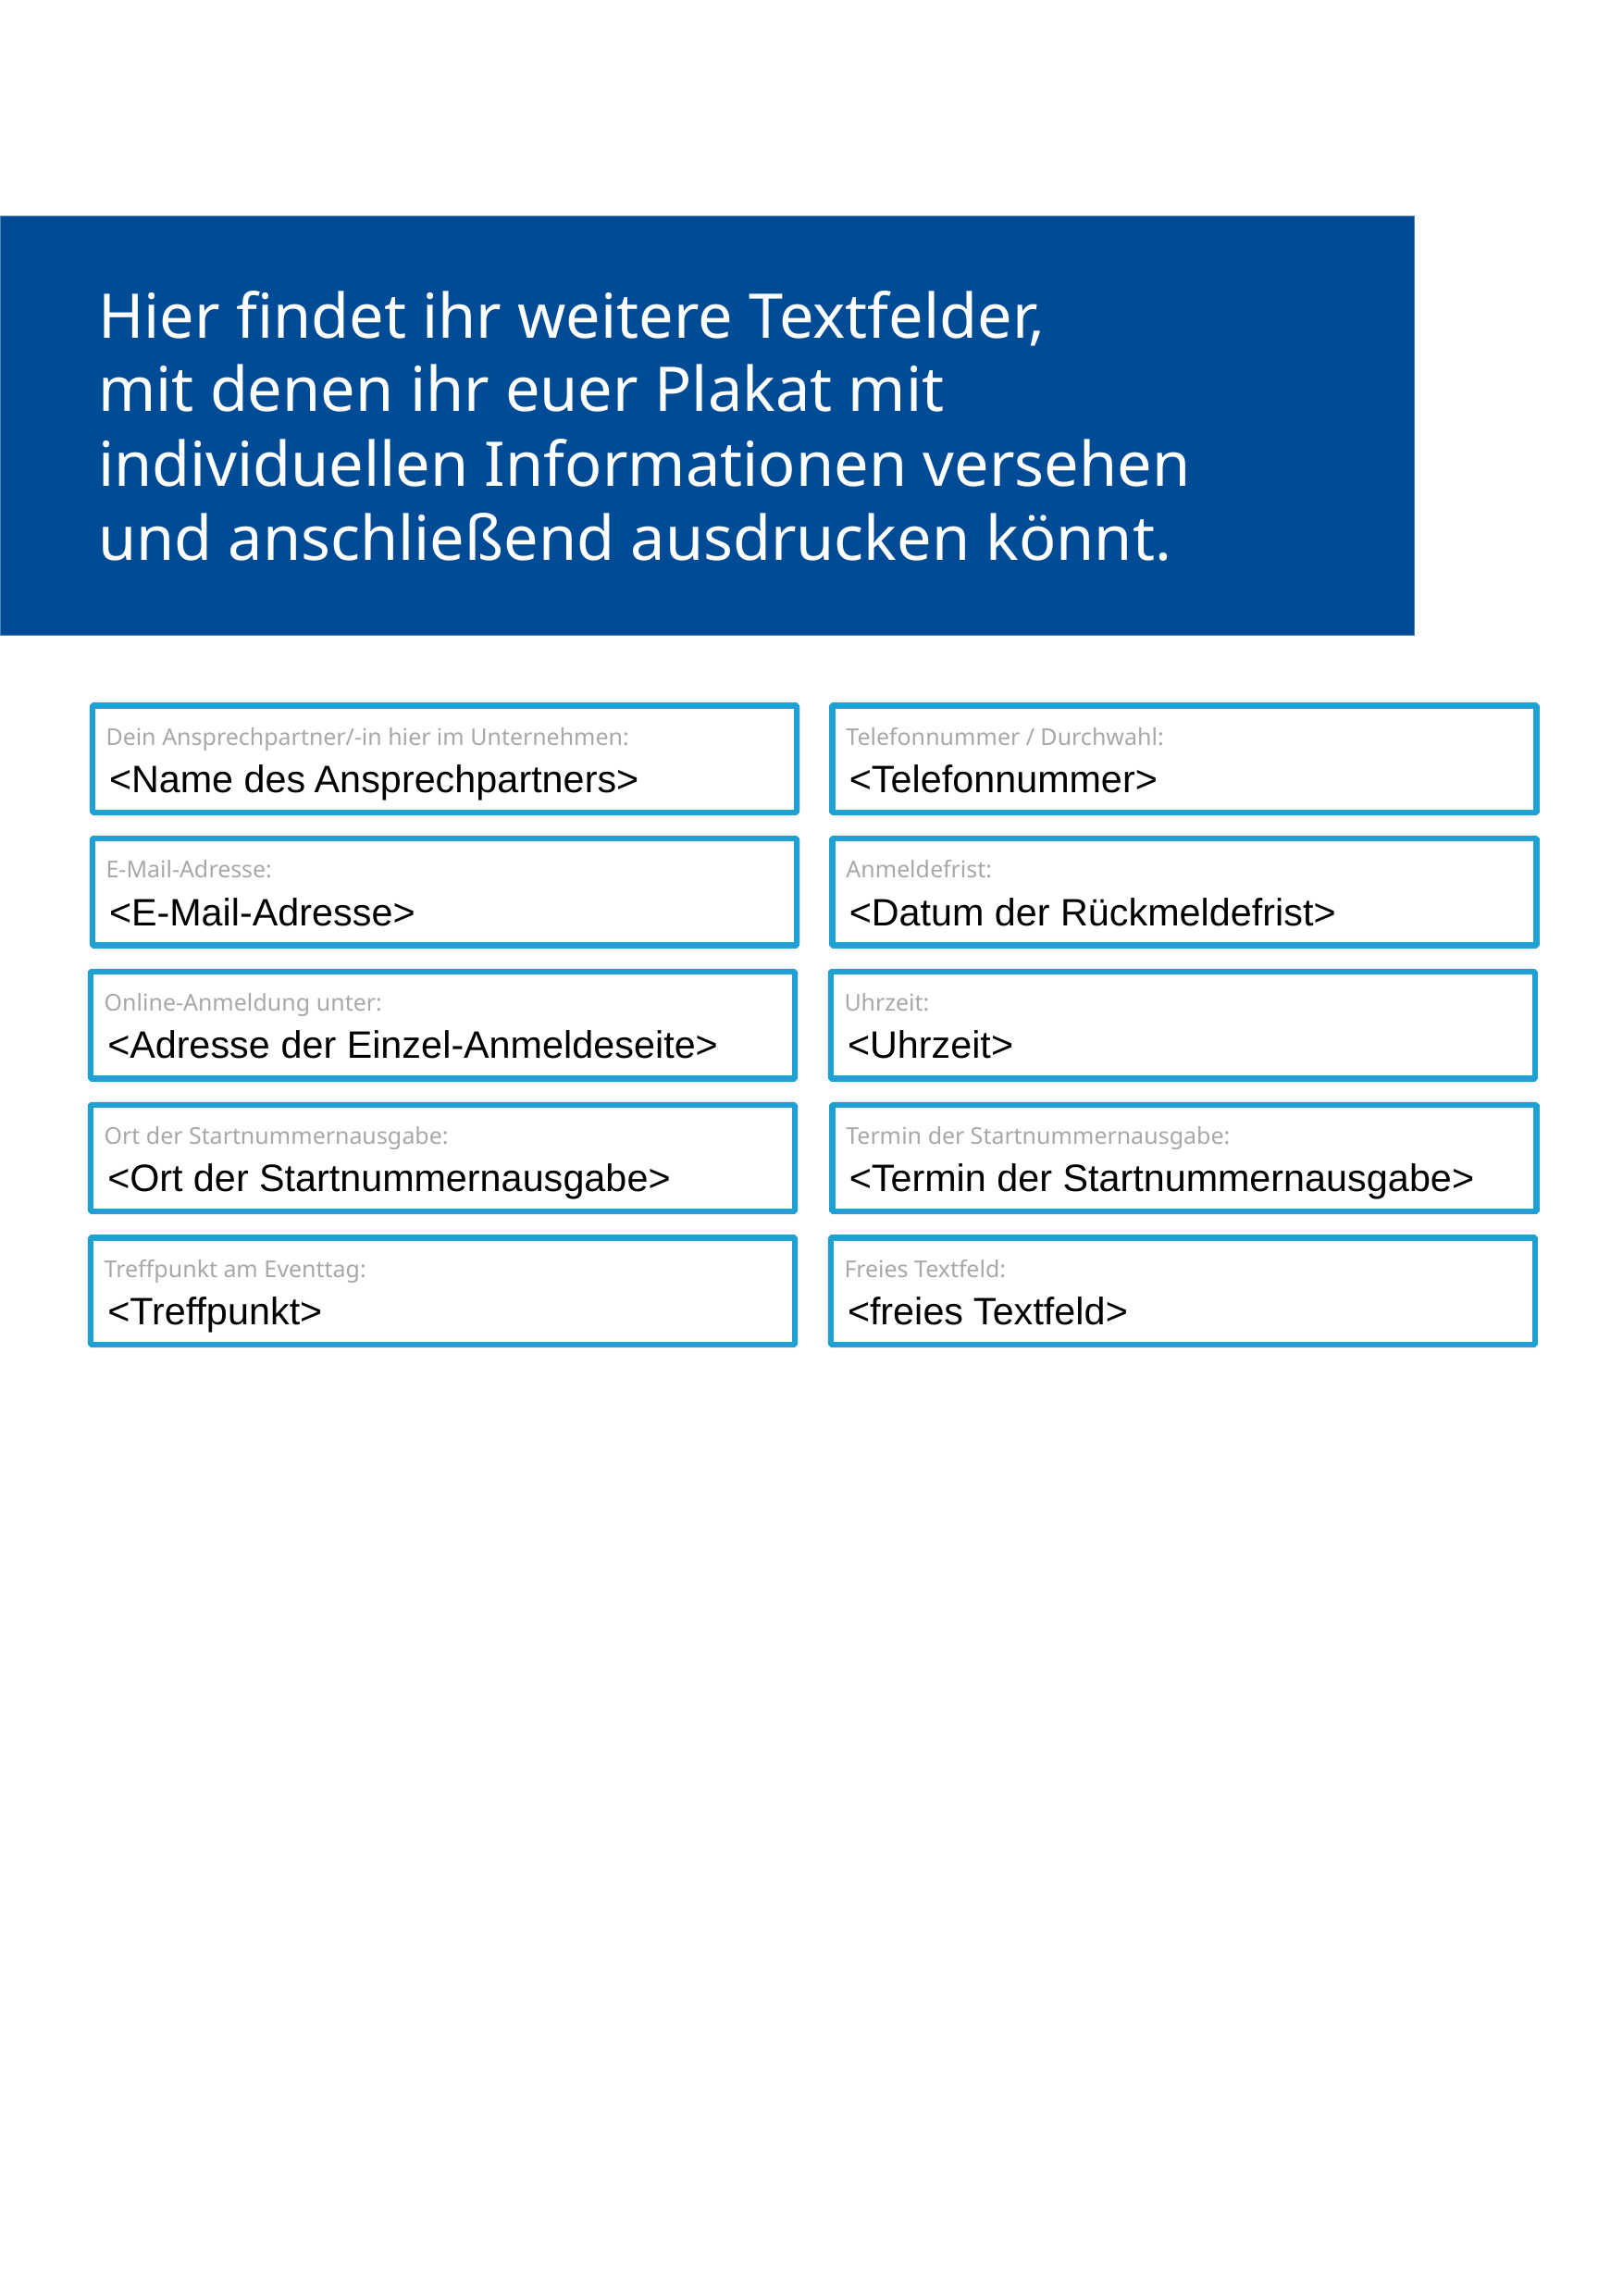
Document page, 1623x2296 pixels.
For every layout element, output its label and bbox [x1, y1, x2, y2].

text_box [92, 701, 798, 822]
text_box [832, 1100, 1537, 1221]
text_box [832, 834, 1537, 955]
text_box [90, 1100, 796, 1221]
text_box [90, 1233, 796, 1354]
text_box [92, 834, 798, 955]
text_box [830, 1233, 1535, 1354]
text_box [90, 967, 796, 1087]
text_box [830, 967, 1535, 1087]
text_box [832, 701, 1537, 822]
